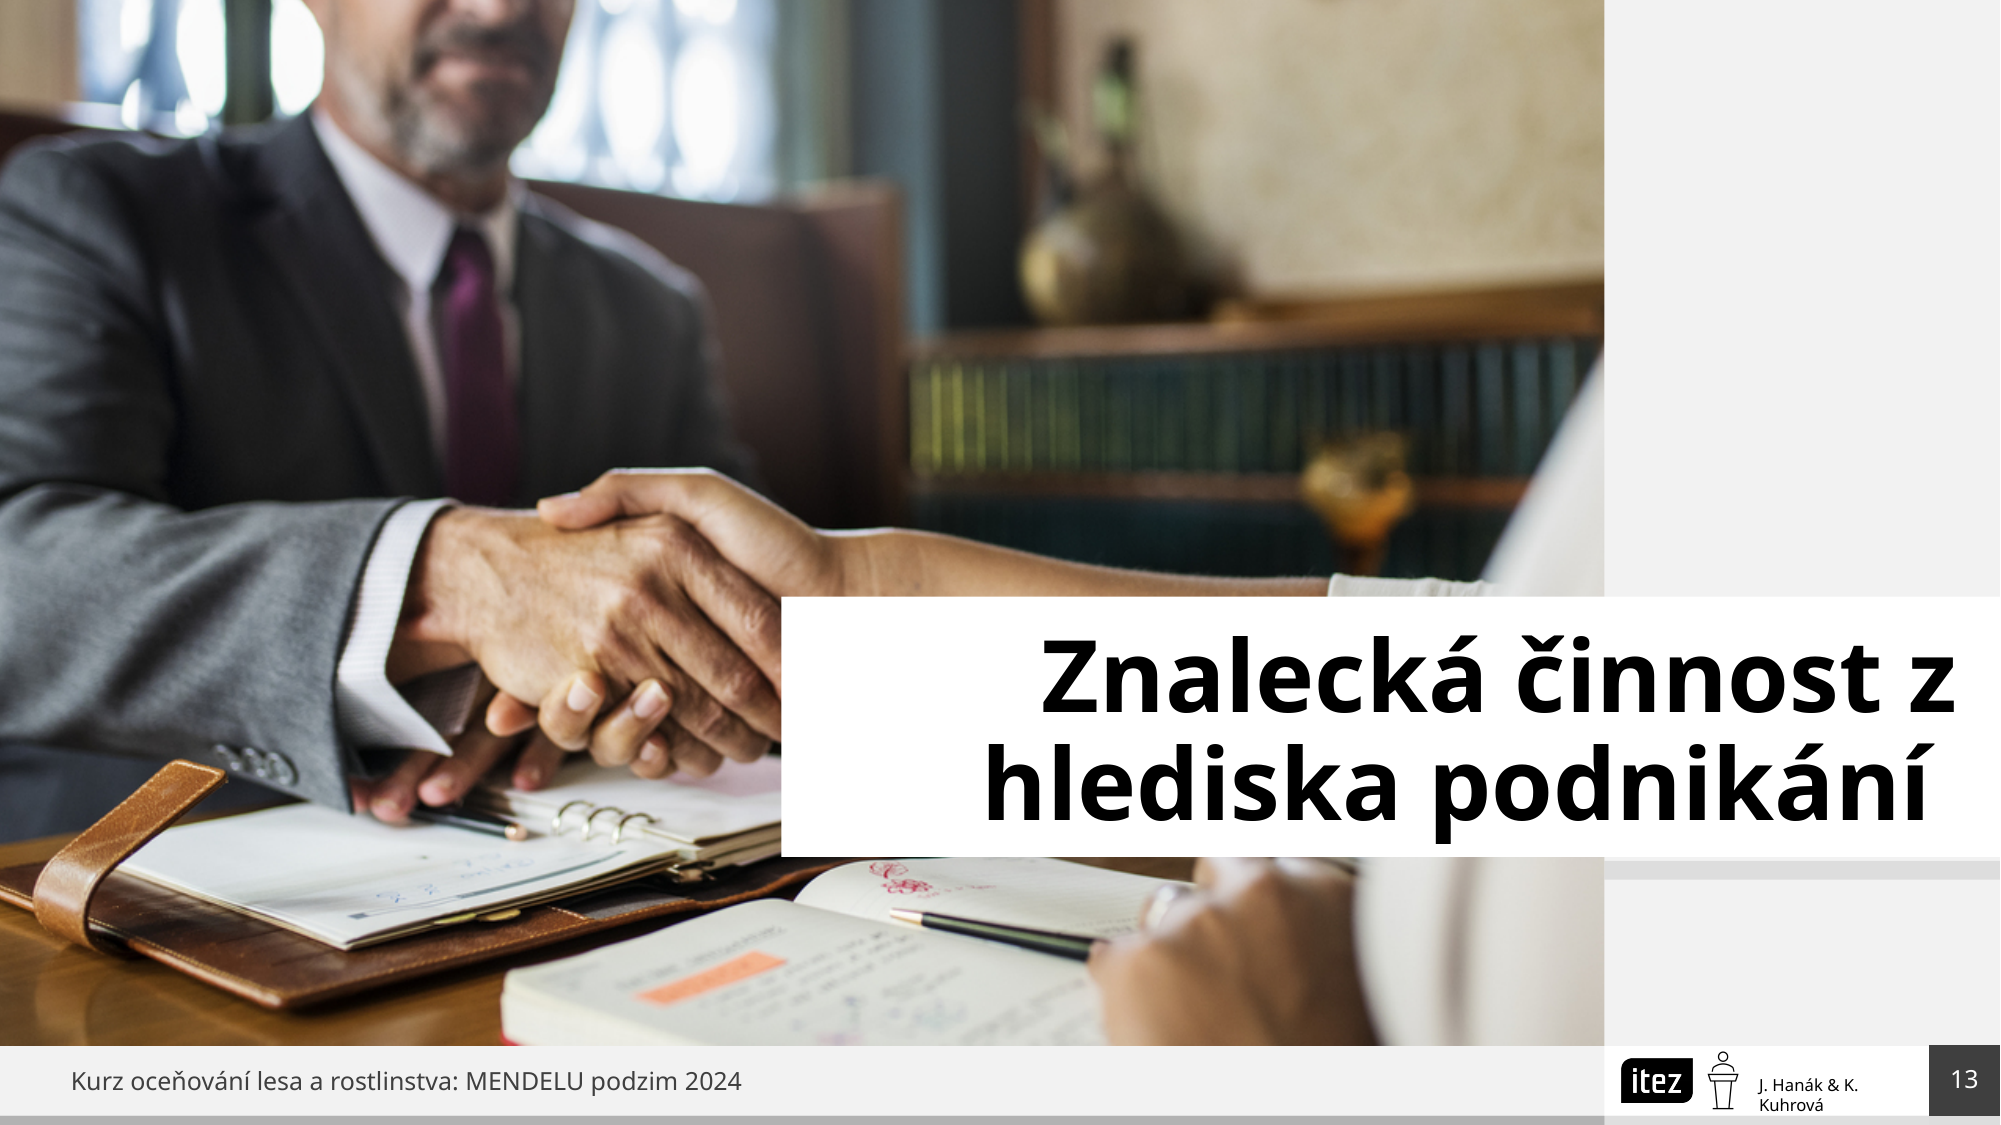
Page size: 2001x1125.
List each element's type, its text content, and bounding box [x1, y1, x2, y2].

picture [0, 0, 1605, 1046]
title Znalecká činnost z hlediska podnikání [1609, 596, 2000, 857]
footer Kurz oceňování lesa a rostlinstva: MENDELU podzim 2024 [70, 1056, 1000, 1105]
picture [1621, 1049, 1754, 1112]
slide_number 13 [1929, 1045, 2000, 1116]
